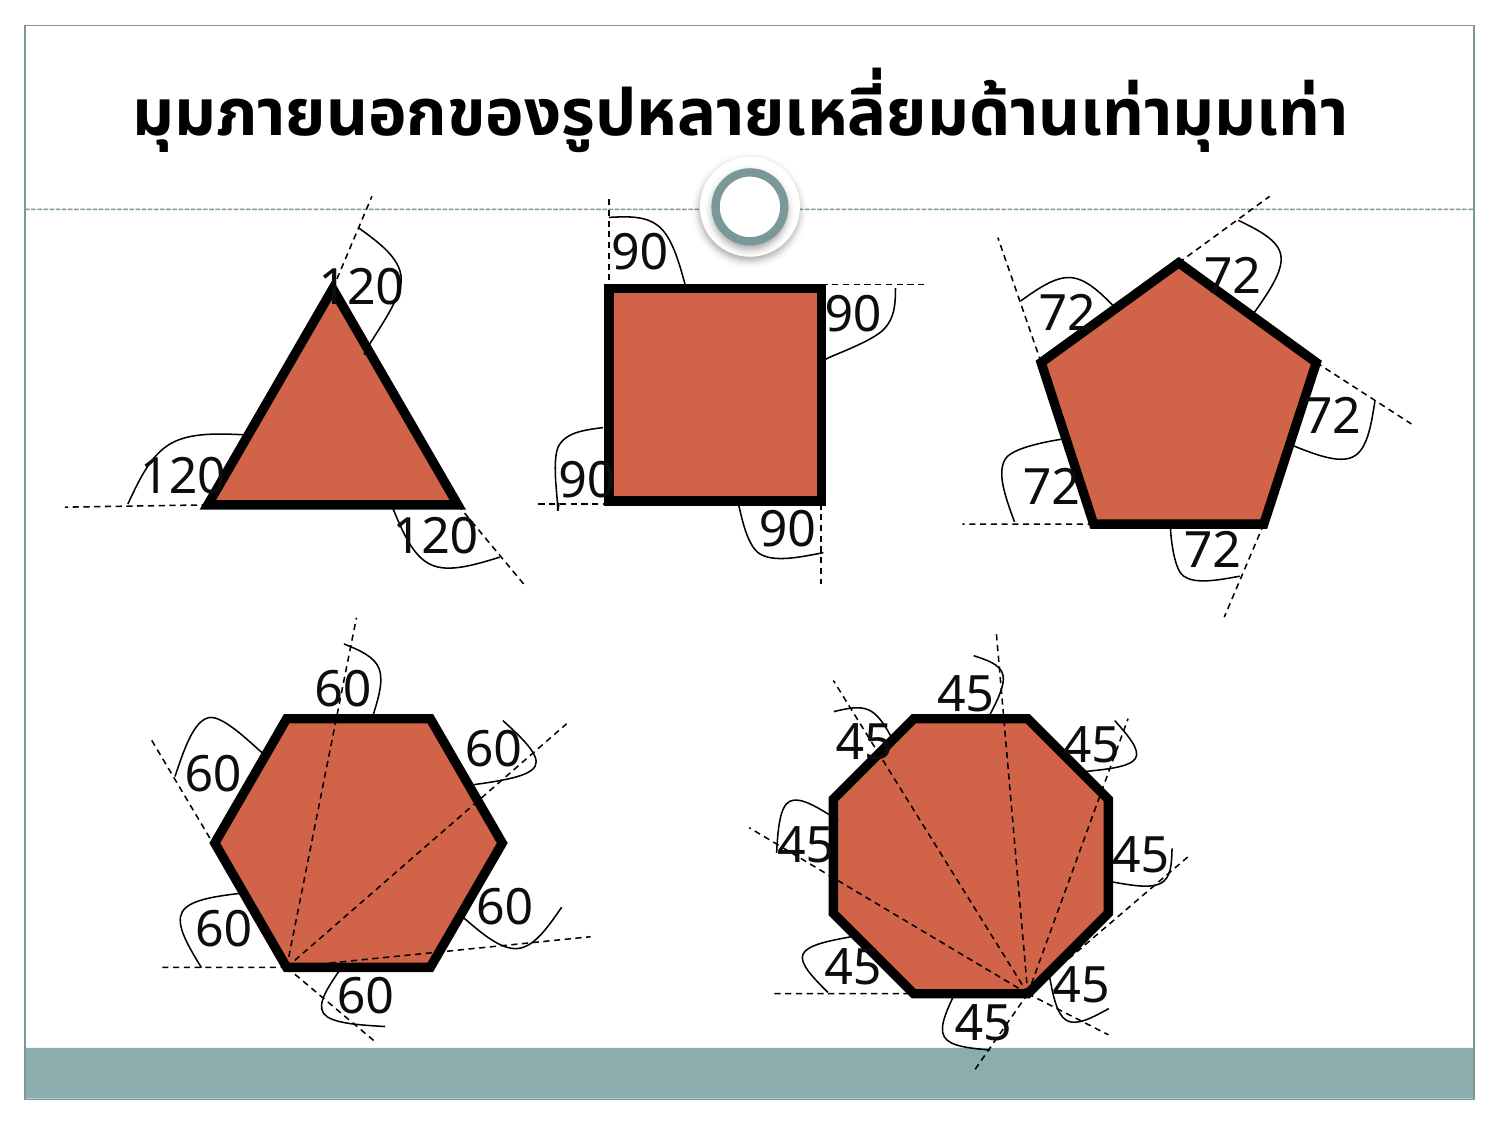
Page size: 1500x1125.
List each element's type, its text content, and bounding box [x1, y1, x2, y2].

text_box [64, 196, 526, 587]
title มุมภายนอกของรูปหลายเหลี่ยมด้านเท่ามุมเท่า [111, 31, 1387, 173]
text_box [537, 196, 928, 584]
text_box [151, 617, 591, 1043]
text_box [748, 630, 1189, 1071]
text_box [962, 196, 1412, 618]
